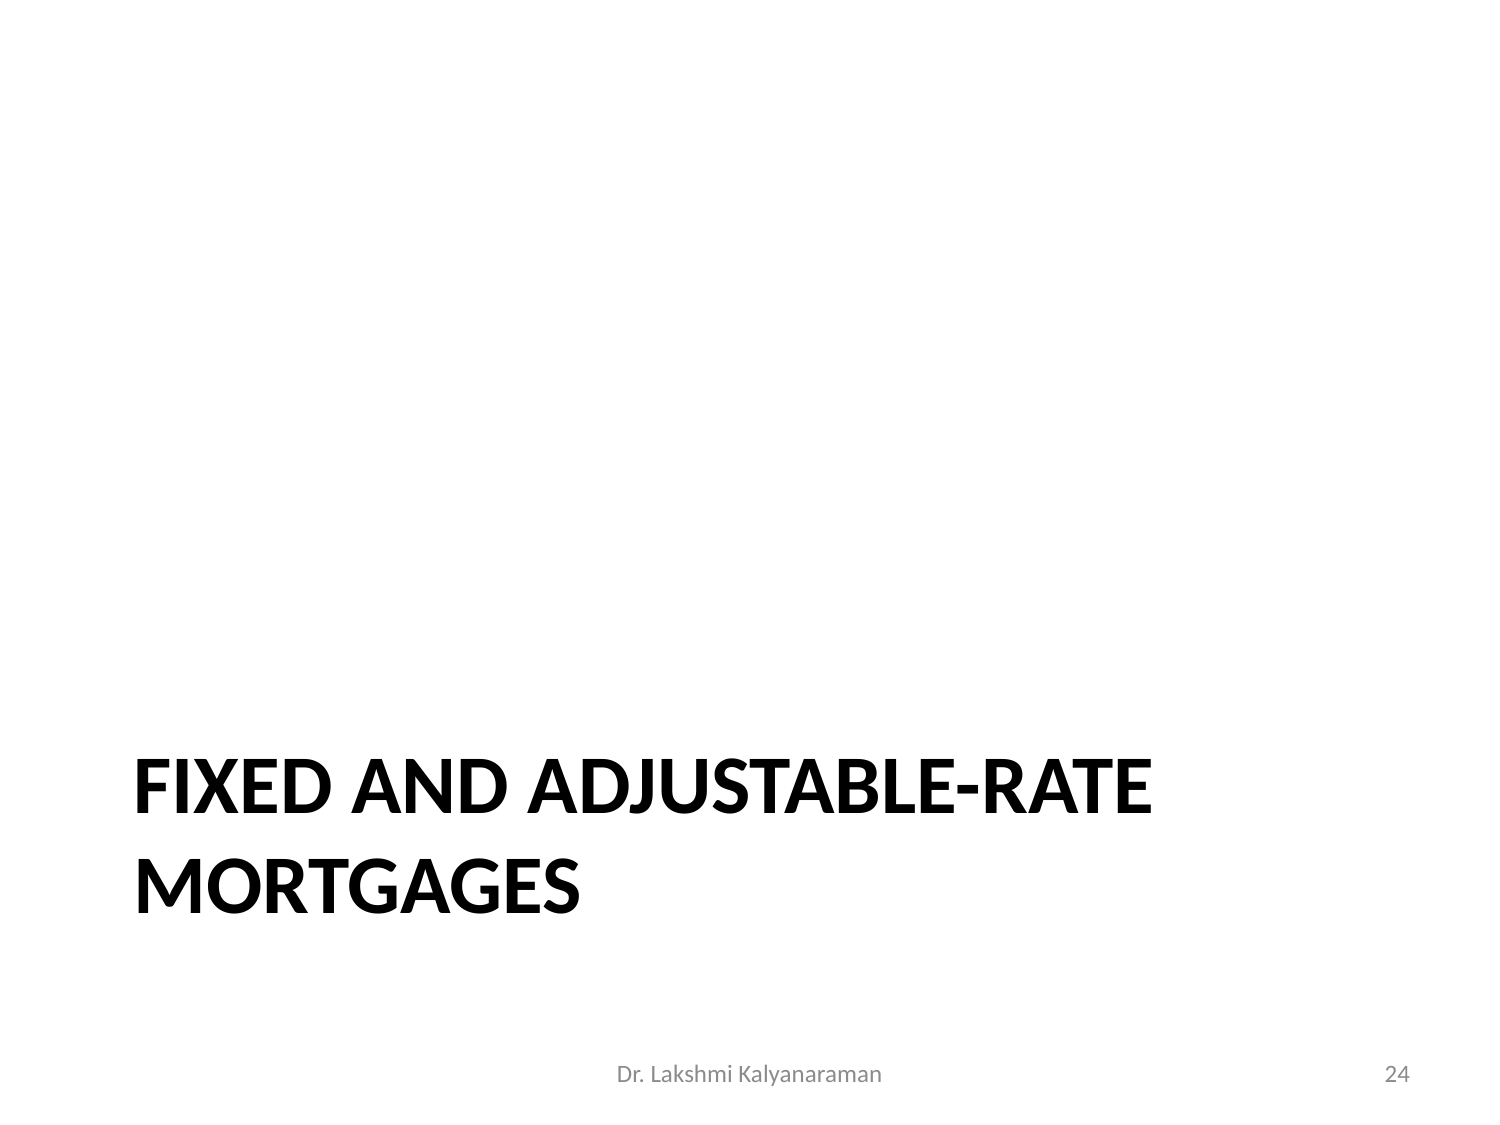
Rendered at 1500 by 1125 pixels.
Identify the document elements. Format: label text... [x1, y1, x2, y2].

footer Dr. Lakshmi Kalyanaraman [512, 1042, 988, 1103]
slide_number 24 [1074, 1042, 1425, 1103]
title Fixed and adjustable-rate mortgages [118, 722, 1394, 947]
